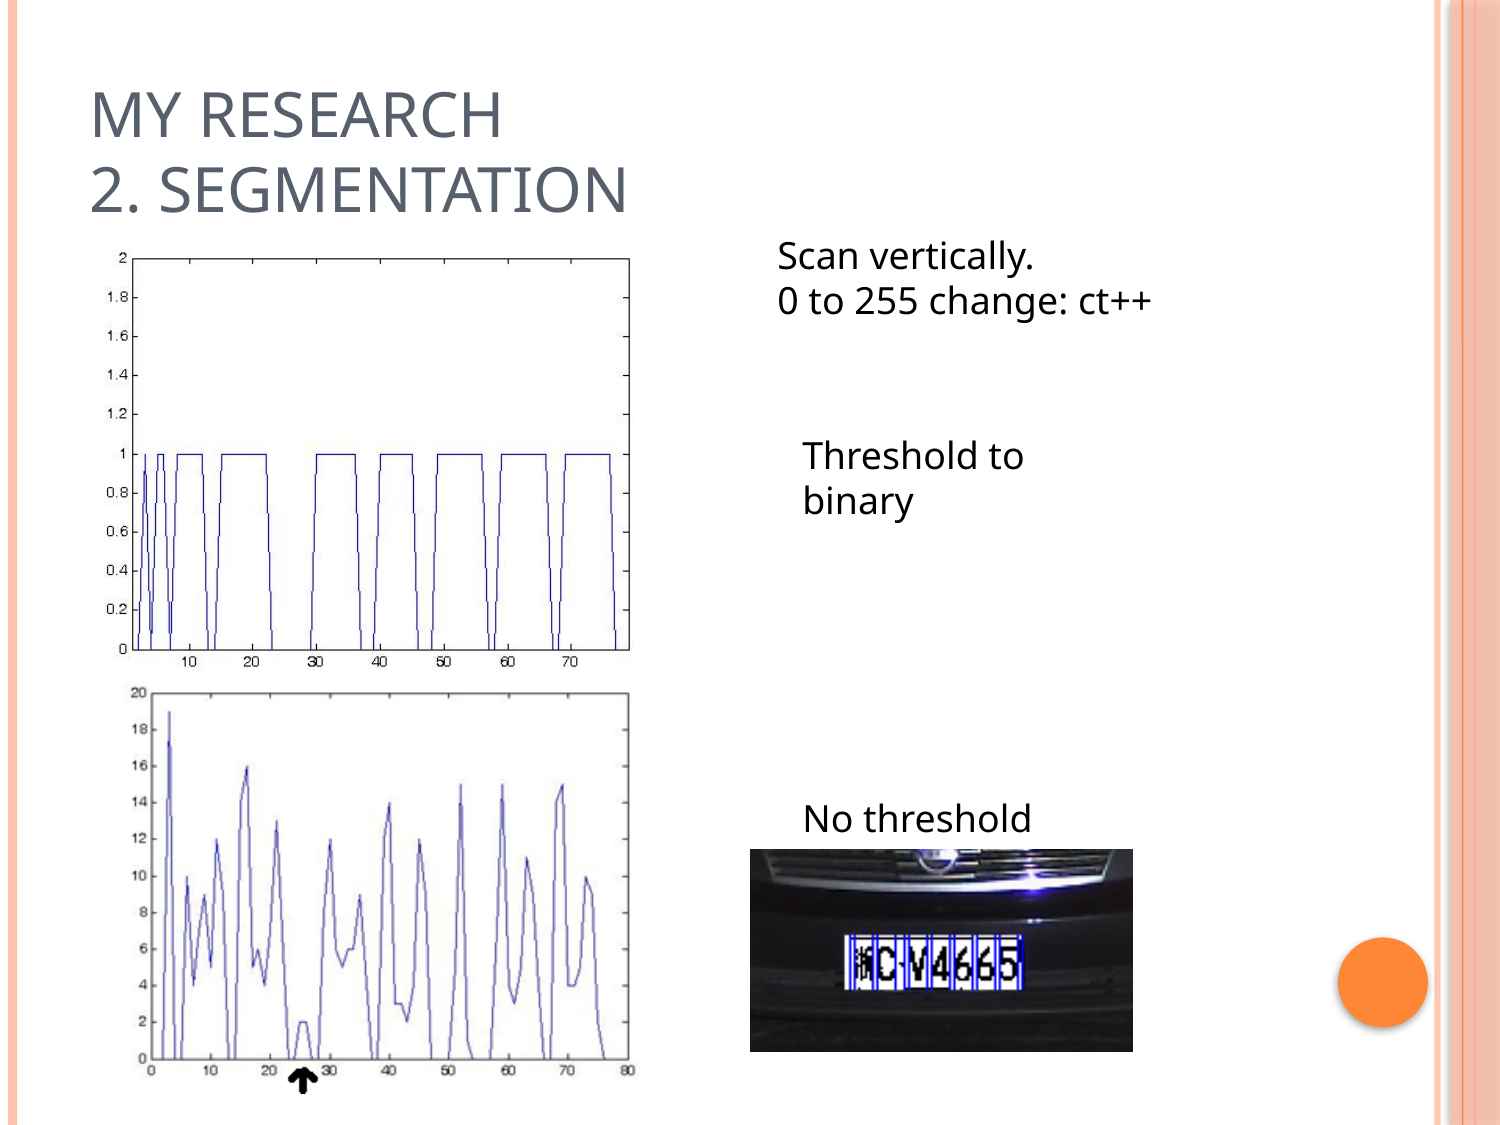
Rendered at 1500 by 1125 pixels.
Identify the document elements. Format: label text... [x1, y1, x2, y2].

text_box Threshold to binary [787, 424, 1063, 530]
text_box Scan vertically. 0 to 255 change: ct++ [762, 224, 1263, 330]
picture [749, 849, 1134, 1053]
title My research 2. segmentation [75, 45, 1300, 233]
picture [86, 674, 651, 1106]
text_box No threshold [787, 787, 1063, 846]
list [49, 224, 663, 678]
